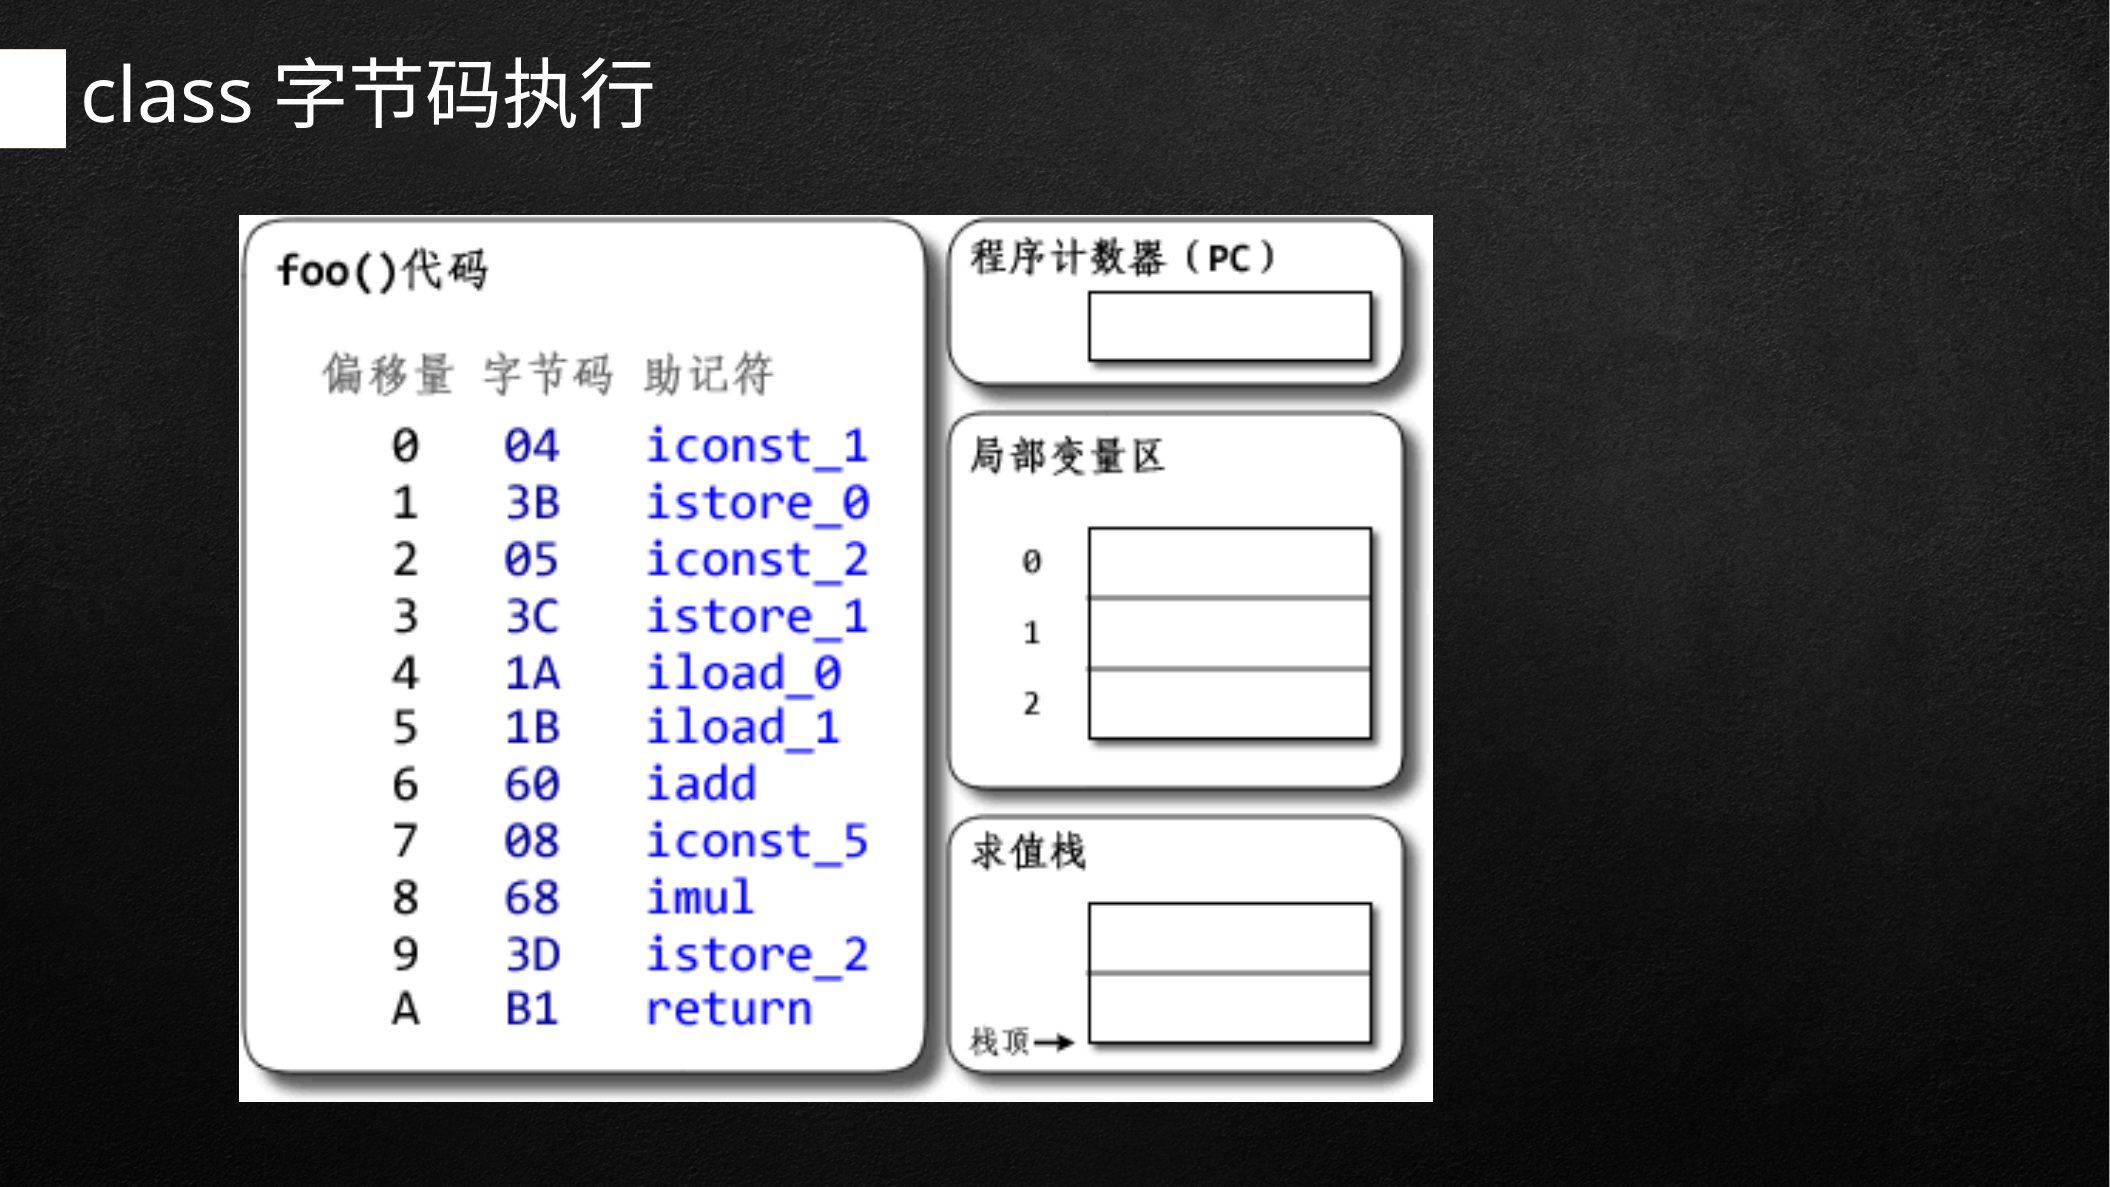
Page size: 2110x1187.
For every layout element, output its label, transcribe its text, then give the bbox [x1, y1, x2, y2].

title class字节码执行 [65, 47, 2044, 149]
picture [0, 0, 2110, 1187]
